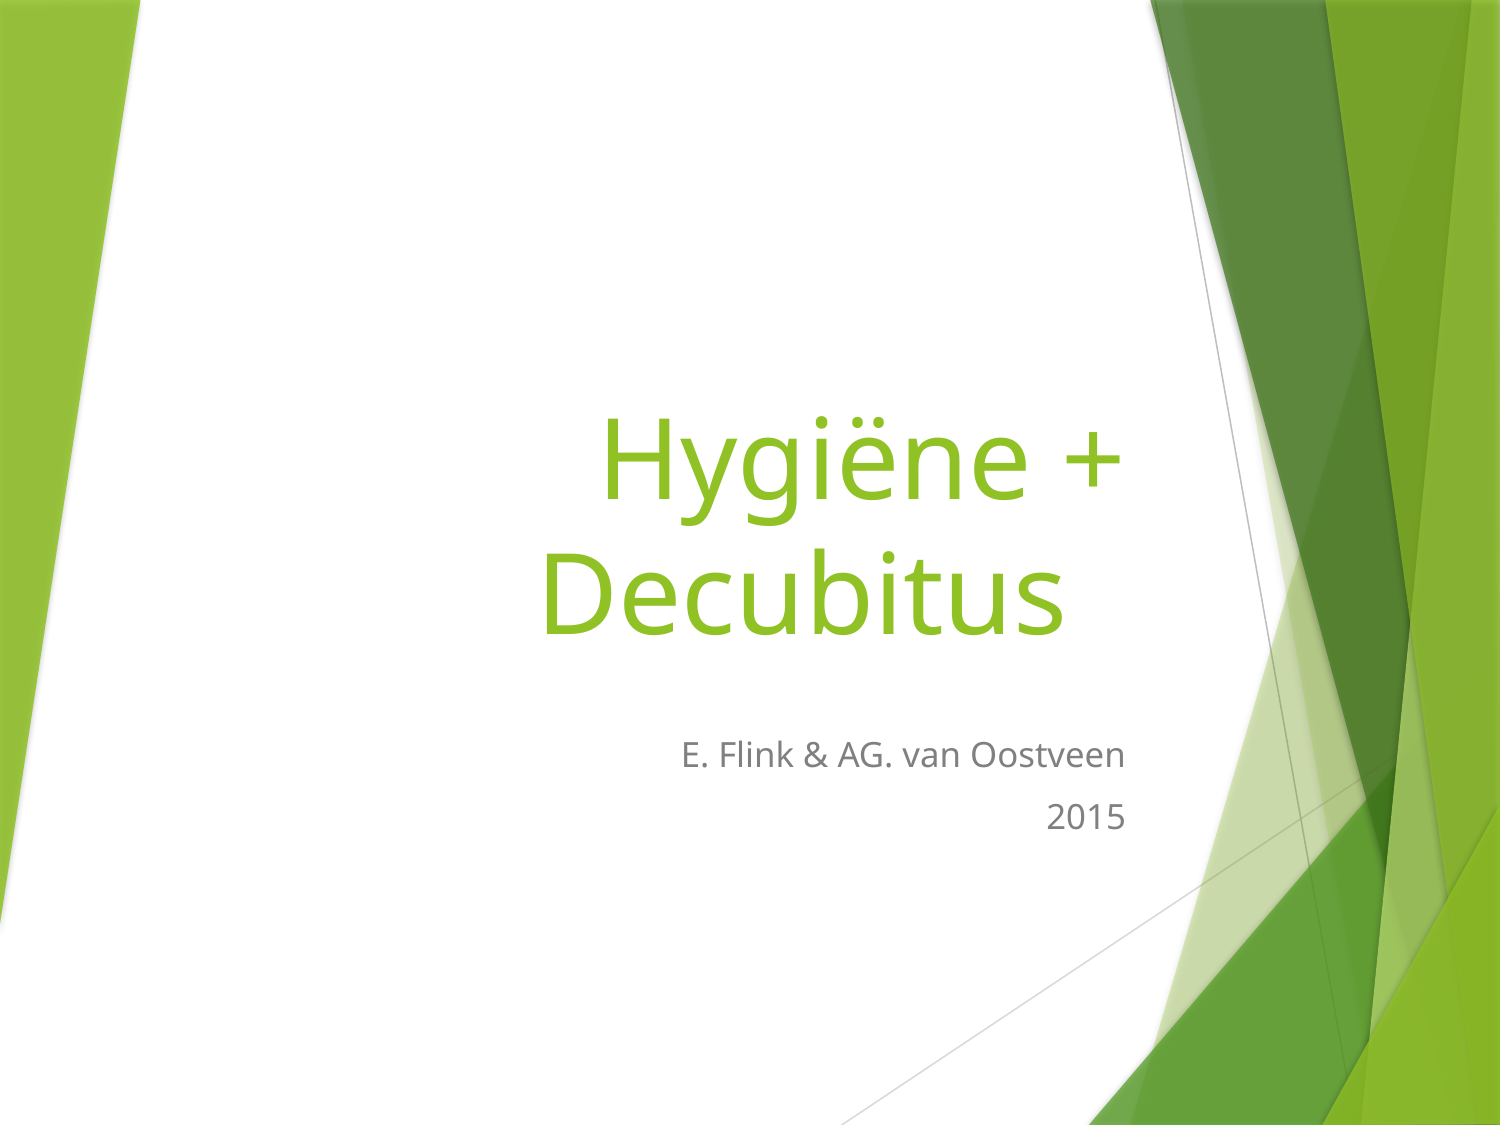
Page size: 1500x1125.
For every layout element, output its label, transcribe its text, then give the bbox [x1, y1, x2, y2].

subtitle E. Flink & AG. van Oostveen 2015 [185, 664, 1142, 845]
title Hygiëne + Decubitus [185, 394, 1142, 664]
